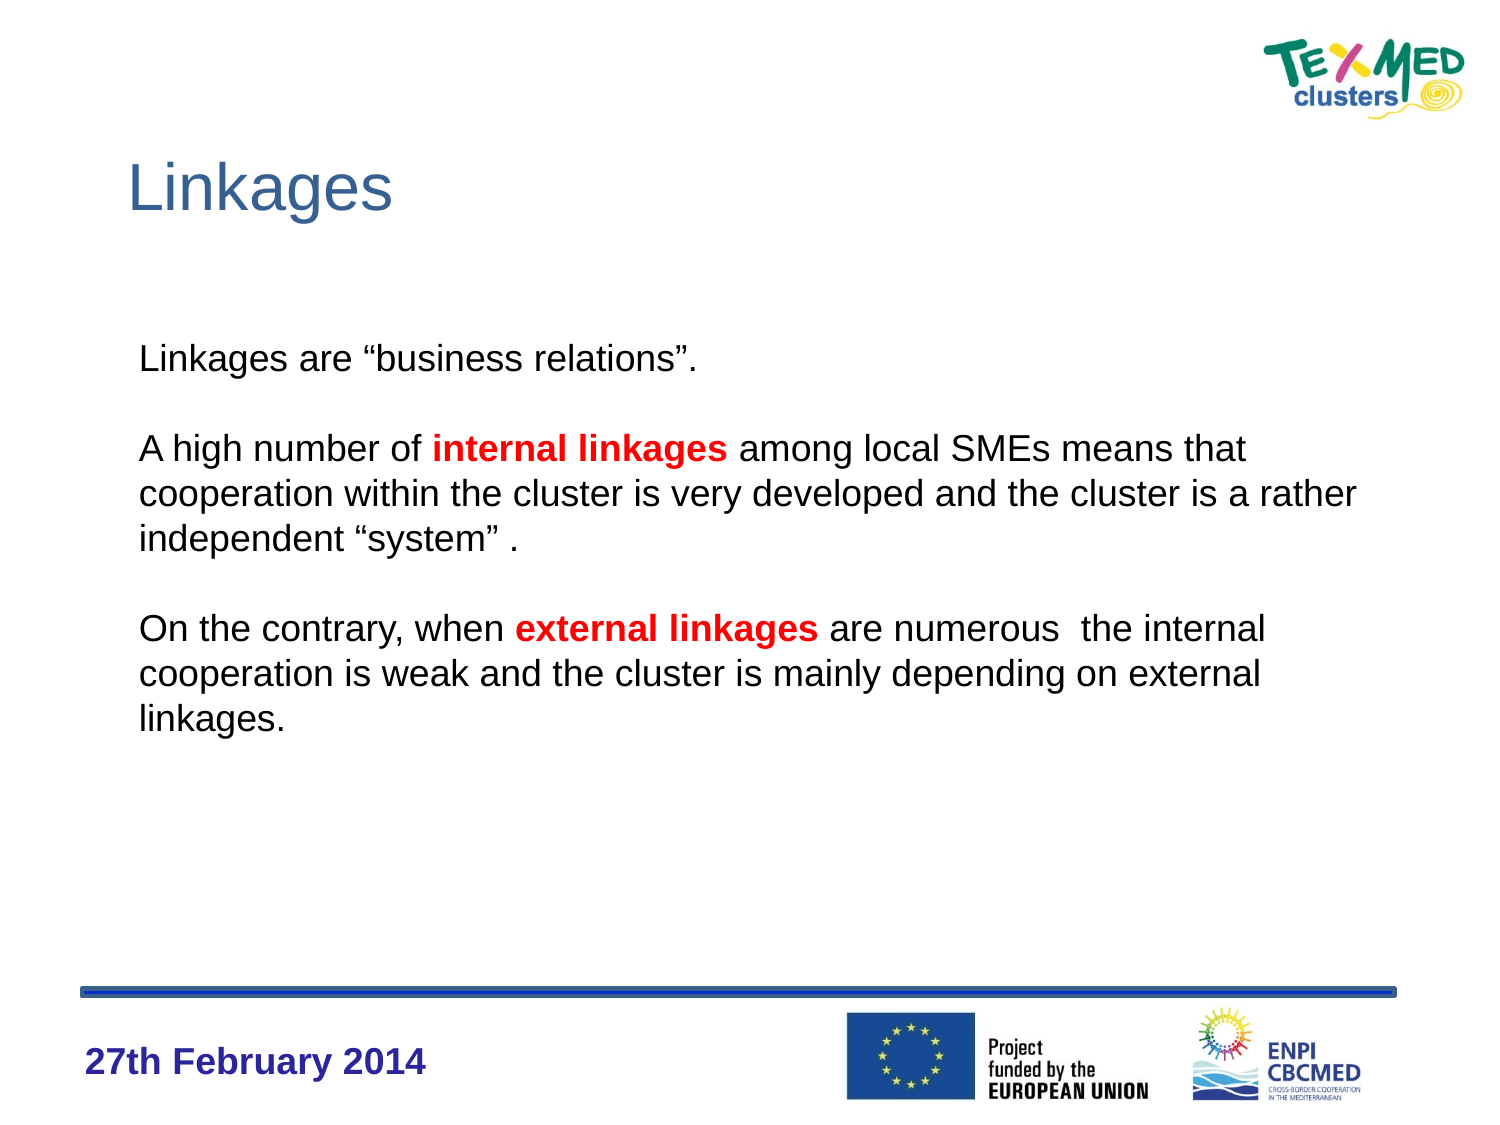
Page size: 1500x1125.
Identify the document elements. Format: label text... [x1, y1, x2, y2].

text_box [80, 986, 1397, 998]
title Linkages [112, 90, 467, 278]
text_box Linkages are “business relations”. A high number of internal linkages among local SMEs means that cooperation within the cluster is very developed and the cluster is a rather independent “system” . On the contrary, when external linkages are numerous the internal cooperation is weak and the cluster is mainly depending on external linkages. [123, 326, 1376, 791]
picture [844, 1011, 1150, 1101]
picture [1190, 1006, 1361, 1101]
text_box 27th February 2014 [70, 1029, 514, 1089]
picture [1257, 30, 1469, 127]
